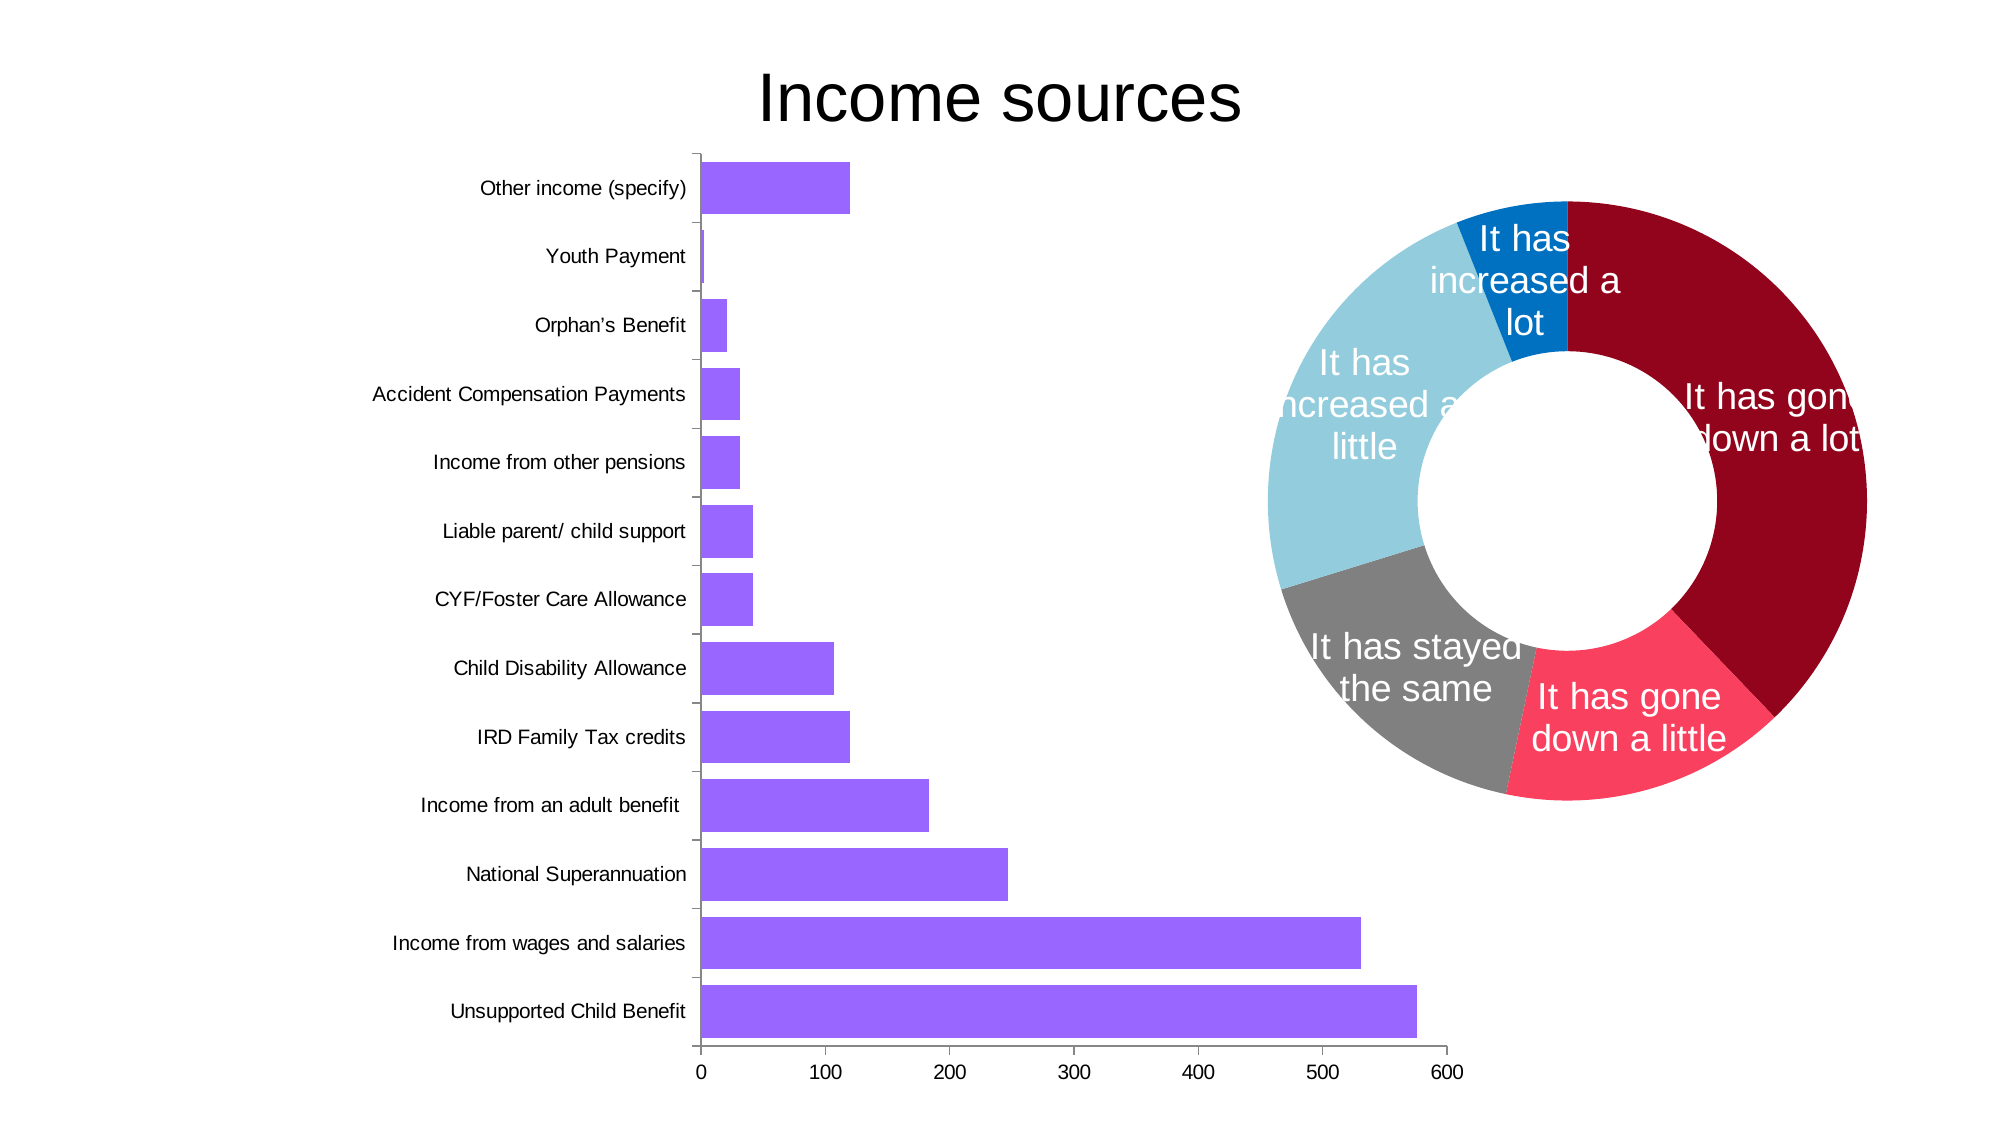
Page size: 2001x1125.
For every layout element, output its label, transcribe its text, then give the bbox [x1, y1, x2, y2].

chart [99, 109, 2000, 1125]
title Income sources [99, 45, 1900, 144]
